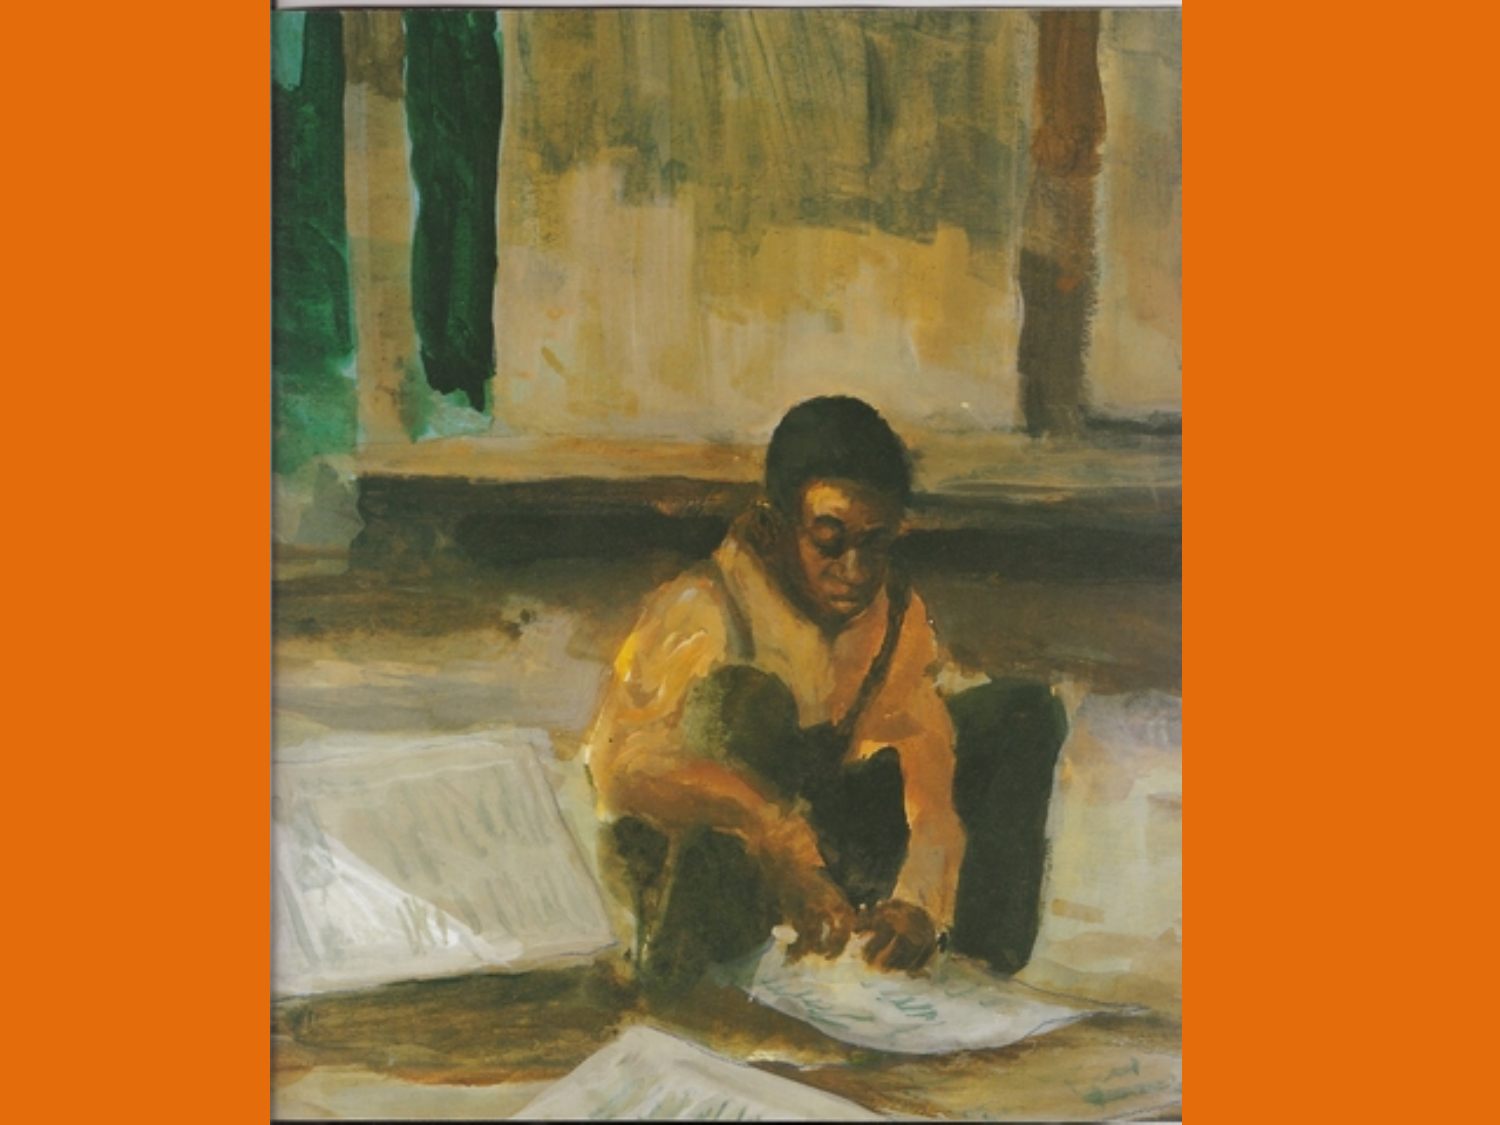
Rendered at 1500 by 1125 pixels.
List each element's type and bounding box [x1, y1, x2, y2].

picture [269, 0, 1182, 1125]
